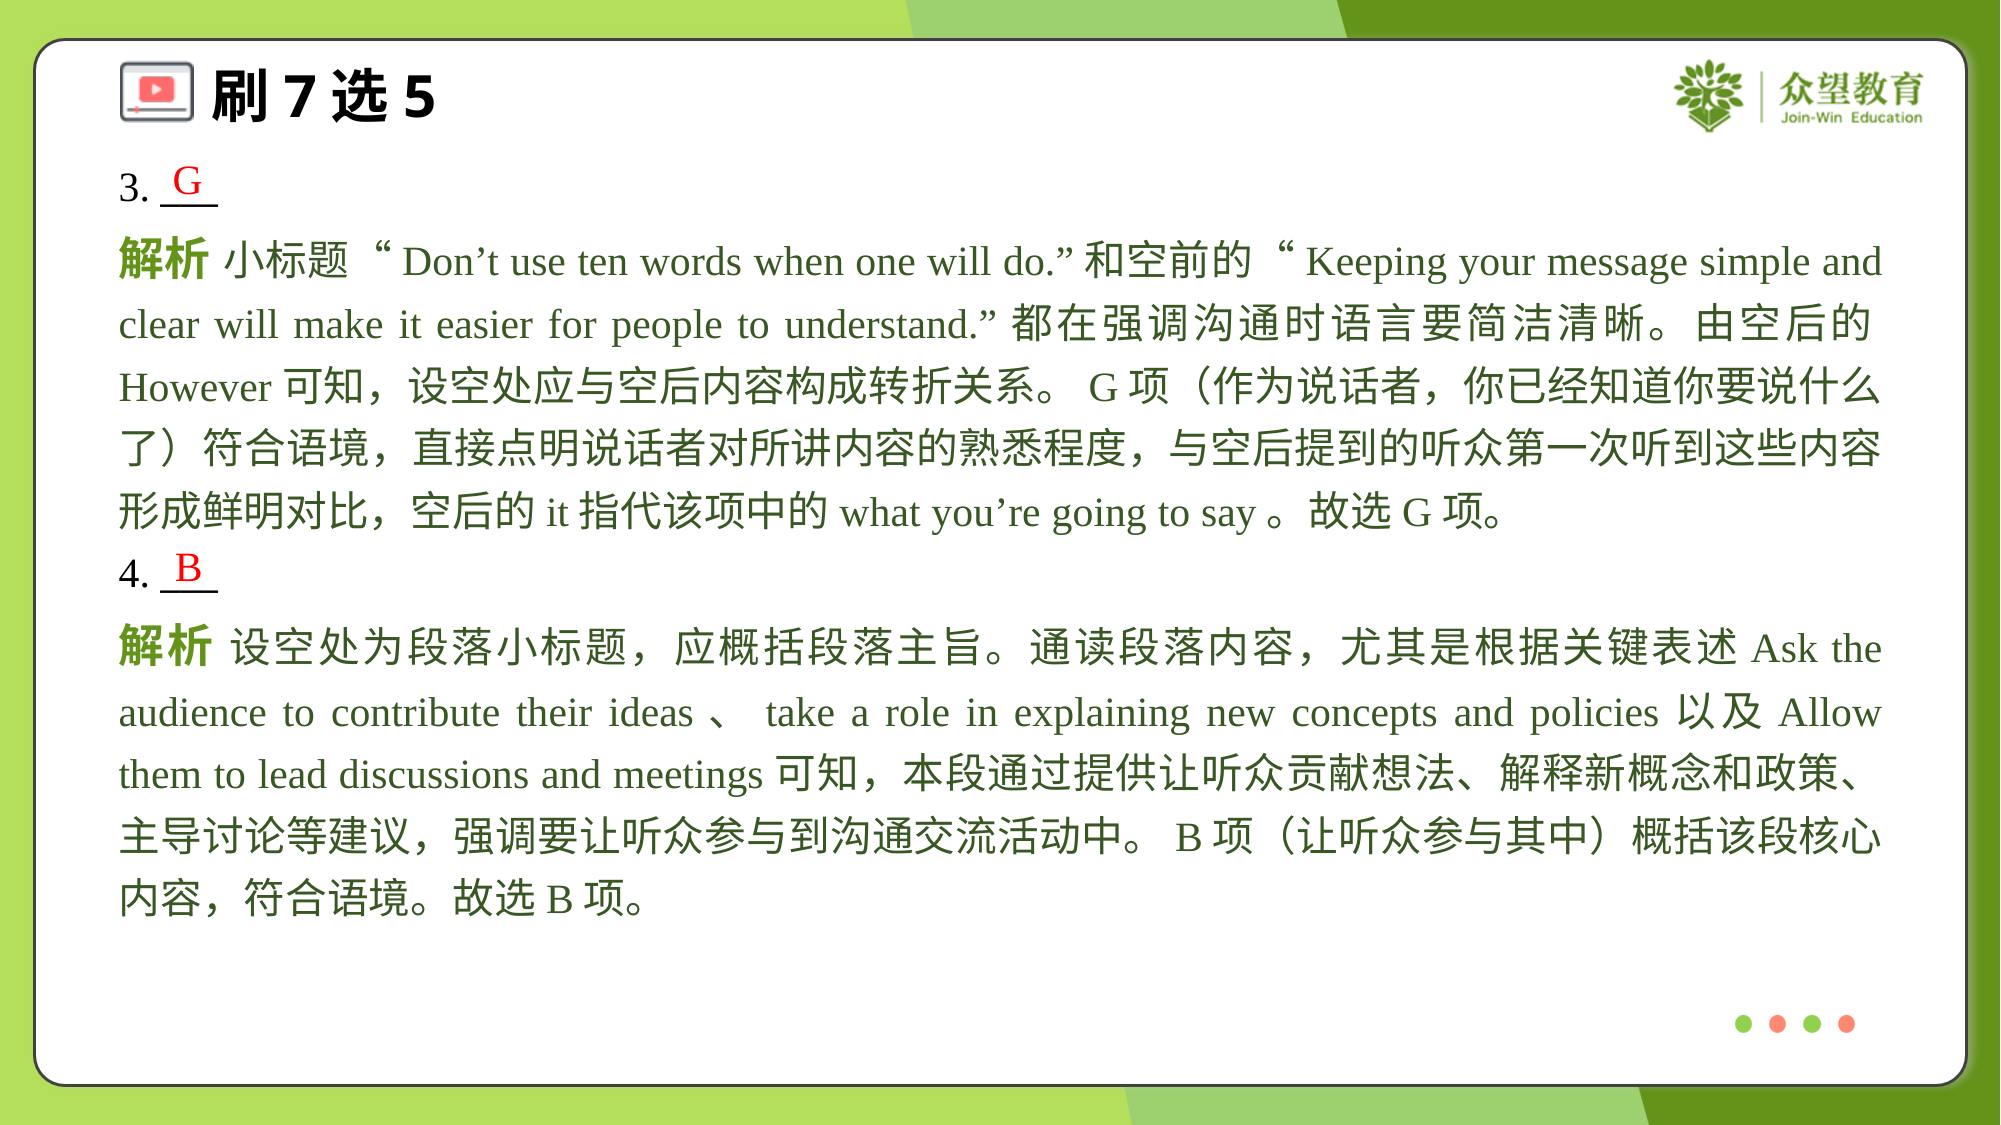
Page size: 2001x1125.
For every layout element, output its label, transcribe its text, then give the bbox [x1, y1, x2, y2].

text_box 解析 设空处为段落小标题，应概括段落主旨。通读段落内容，尤其是根据关键表述Ask the audience to contribute their ideas、take a role in explaining new concepts and policies以及Allow them to lead discussions and meetings可知，本段通过提供让听众贡献想法、解释新概念和政策、主导讨论等建议，强调要让听众参与到沟通交流活动中。B项（让听众参与其中）概括该段核心内容，符合语境。故选B项。 [118, 603, 1883, 918]
picture [0, 0, 2000, 1125]
text_box B [170, 527, 208, 585]
text_box 3. ___ [118, 146, 1883, 204]
text_box G [167, 140, 208, 199]
text_box 4. ___ [118, 533, 1883, 591]
text_box 解析 小标题“Don’t use ten words when one will do.”和空前的“Keeping your message simple and clear will make it easier for people to understand.”都在强调沟通时语言要简洁清晰。由空后的However可知，设空处应与空后内容构成转折关系。G项（作为说话者，你已经知道你要说什么了）符合语境，直接点明说话者对所讲内容的熟悉程度，与空后提到的听众第一次听到这些内容形成鲜明对比，空后的it指代该项中的what you’re going to say。故选G项。 [118, 215, 1883, 530]
